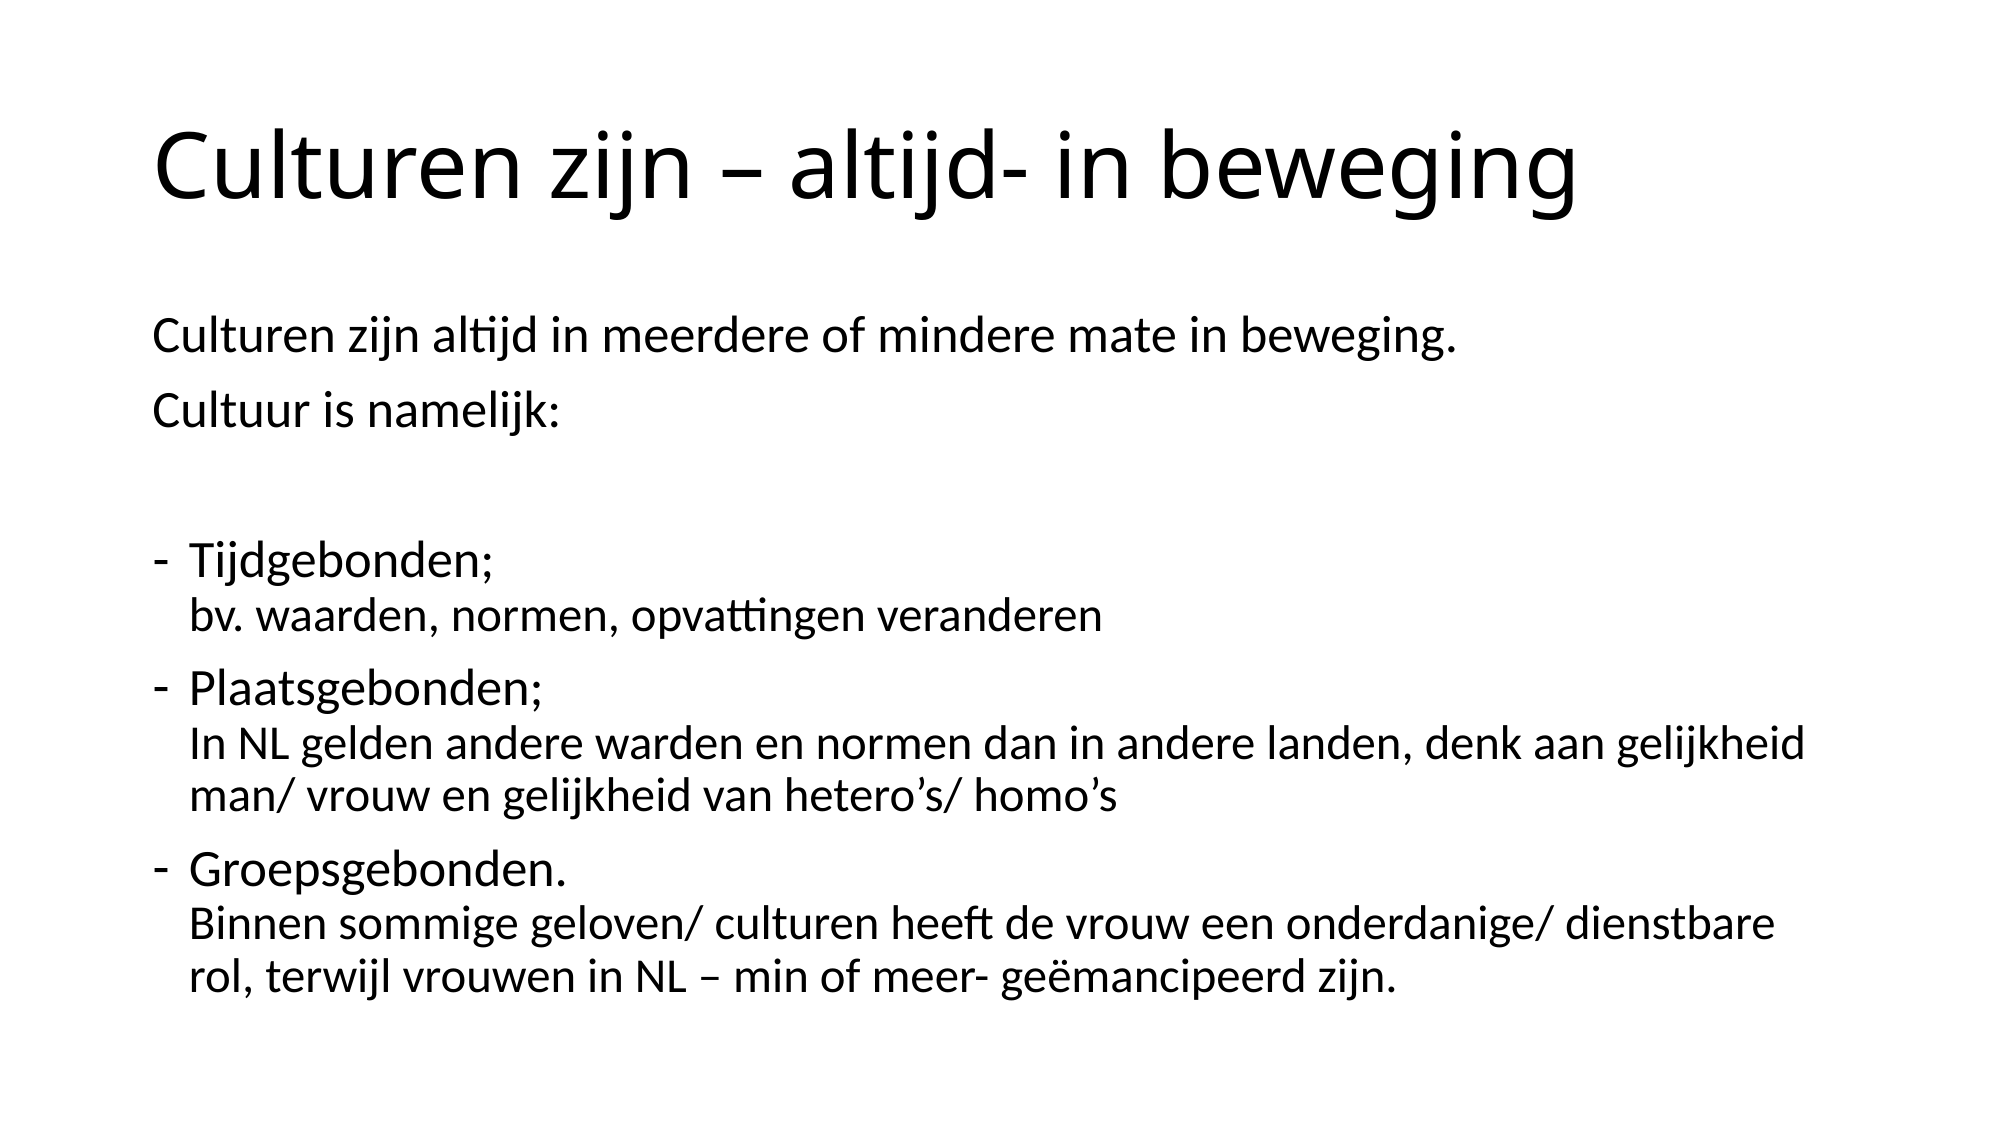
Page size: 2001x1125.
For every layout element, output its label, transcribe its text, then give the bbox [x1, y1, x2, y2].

title Culturen zijn – altijd- in beweging [137, 59, 1863, 278]
list Culturen zijn altijd in meerdere of mindere mate in beweging. Cultuur is namelijk: Tijdgebonden; bv. waarden, normen, opvattingen veranderen Plaatsgebonden; In NL gelden andere warden en normen dan in andere landen, denk aan gelijkheid man/ vrouw en gelijkheid van hetero’s/ homo’s Groepsgebonden. Binnen sommige geloven/ culturen heeft de vrouw een onderdanige/ dienstbare rol, terwijl vrouwen in NL – min of meer- geëmancipeerd zijn. [137, 299, 1863, 1014]
